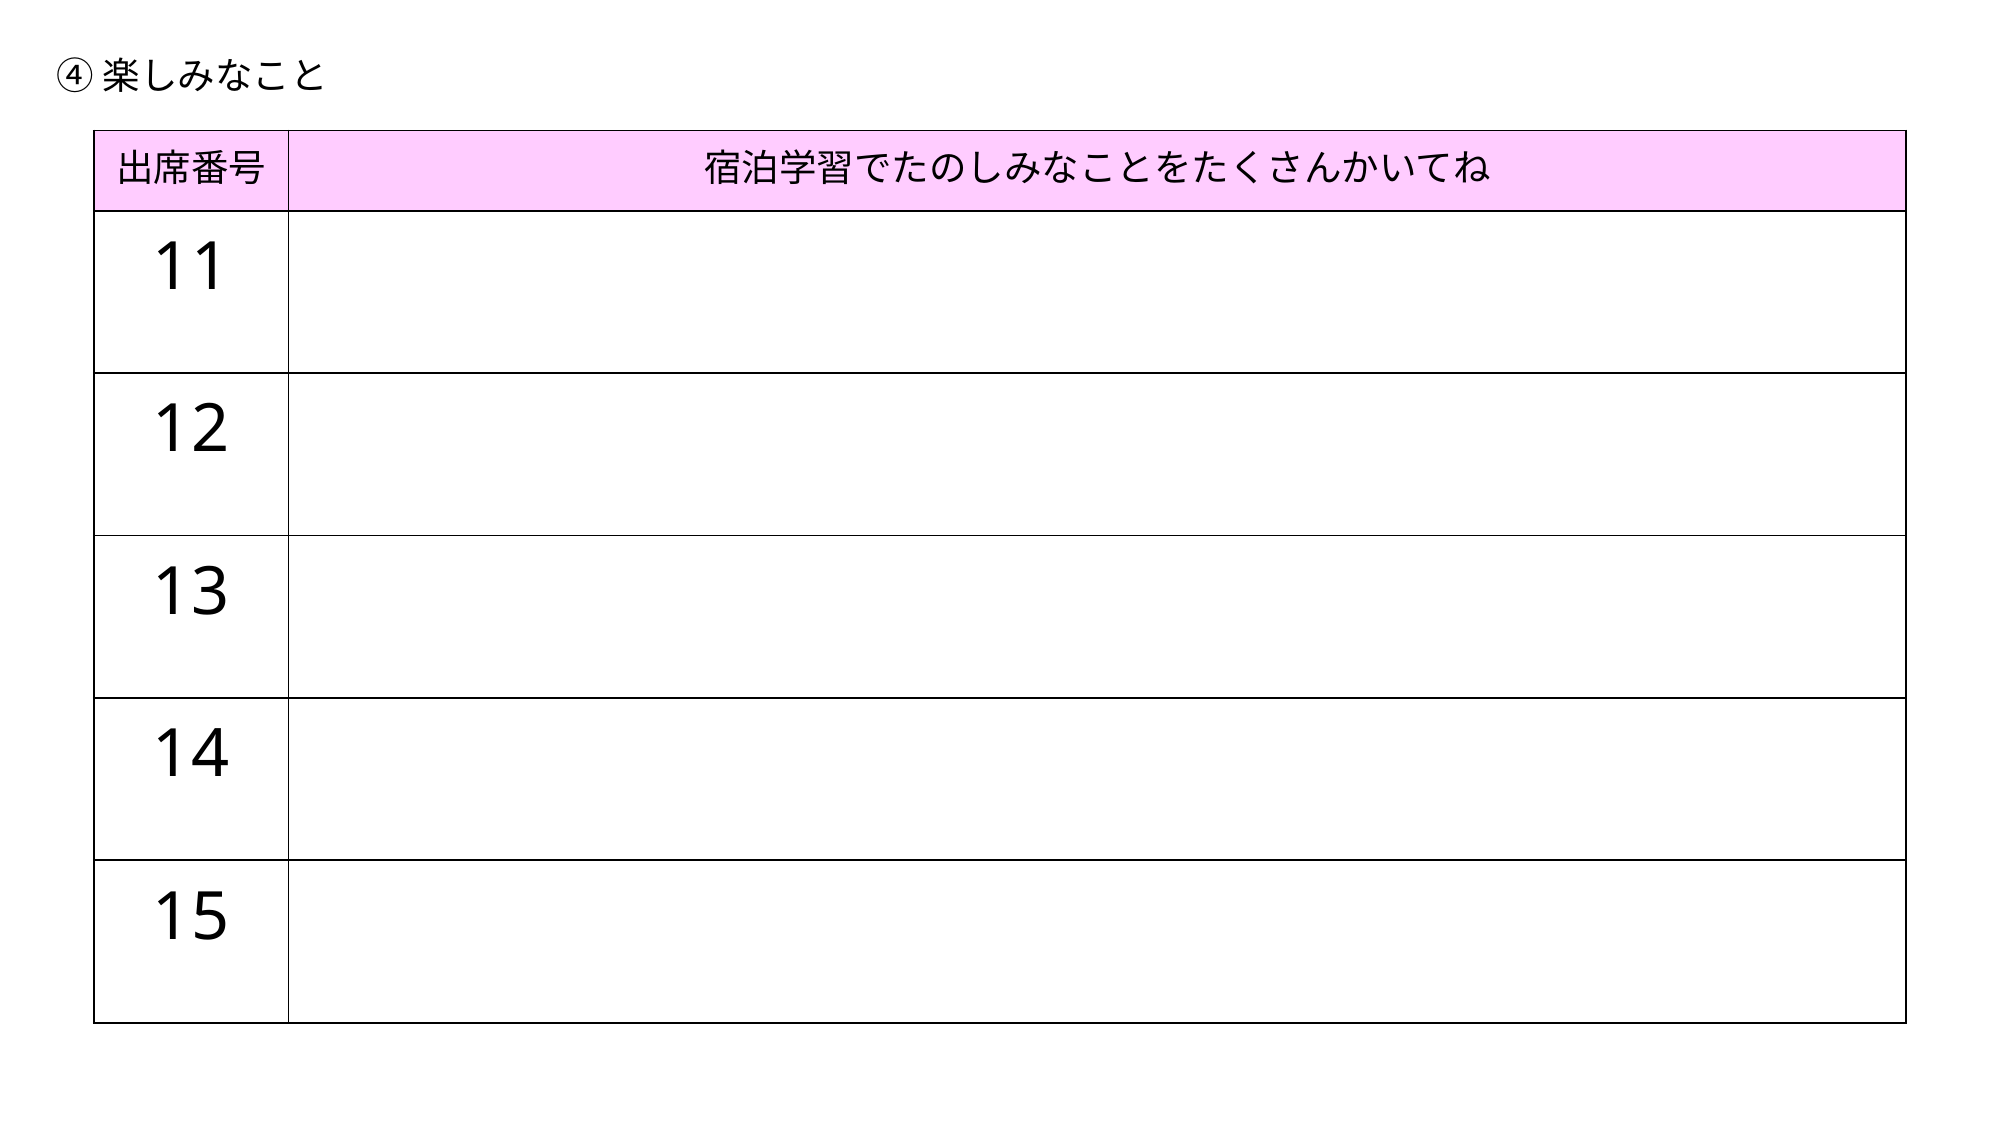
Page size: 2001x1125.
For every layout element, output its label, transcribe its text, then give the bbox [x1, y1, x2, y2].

table_cell [289, 374, 1905, 535]
table_cell 13 [95, 536, 288, 697]
table_cell [289, 861, 1905, 1022]
table_header 出席番号 [95, 131, 288, 210]
table_cell [289, 212, 1905, 372]
table_cell [289, 536, 1905, 697]
table_cell 15 [95, 861, 288, 1022]
text_box ④楽しみなこと [41, 44, 493, 105]
table_cell 11 [95, 212, 288, 372]
table_cell 14 [95, 699, 288, 859]
table_cell 12 [95, 374, 288, 535]
table_header 宿泊学習でたのしみなことをたくさんかいてね [289, 131, 1905, 210]
table_cell [289, 699, 1905, 859]
